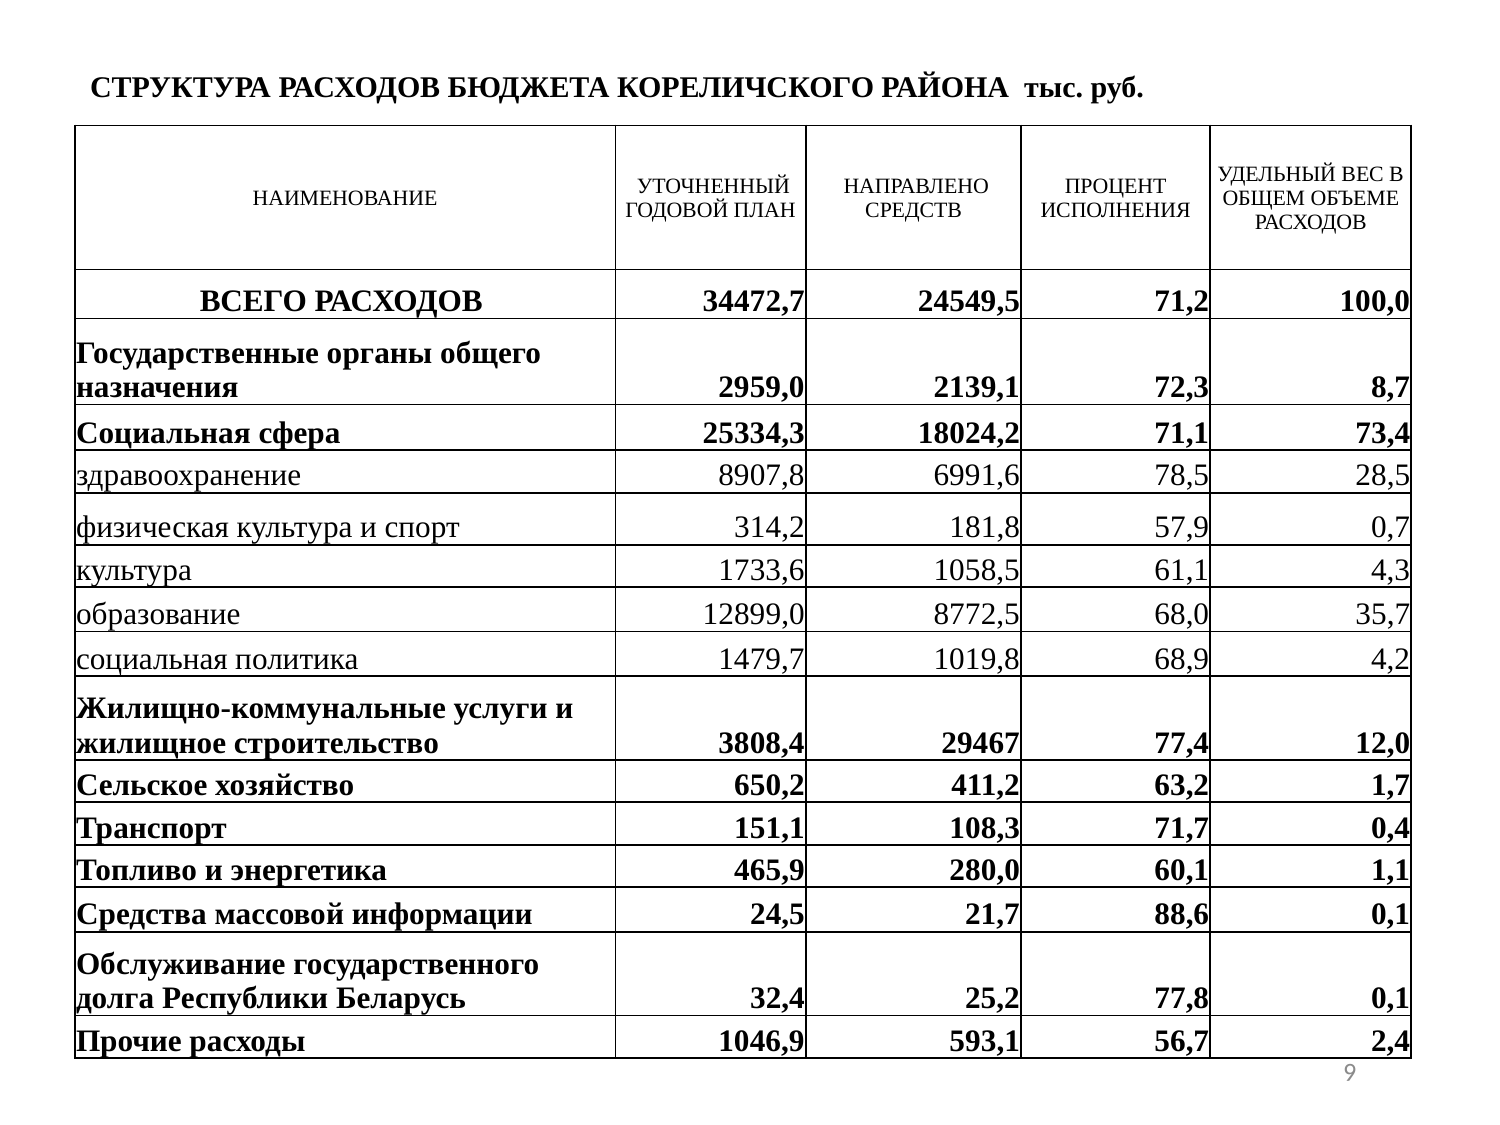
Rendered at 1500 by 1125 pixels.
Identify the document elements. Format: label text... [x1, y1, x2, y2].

table_cell 25,2 [807, 933, 1020, 1015]
table_cell 34472,7 [616, 270, 805, 318]
table_cell 78,5 [1022, 451, 1209, 492]
table_cell 68,9 [1022, 632, 1209, 675]
table_cell 8907,8 [616, 451, 805, 492]
table_cell 314,2 [616, 494, 805, 544]
table_cell 35,7 [1211, 588, 1410, 631]
table_cell 61,1 [1022, 546, 1209, 586]
table_cell 1058,5 [807, 546, 1020, 586]
table_cell 71,1 [1022, 405, 1209, 449]
table_cell 57,9 [1022, 494, 1209, 544]
table_cell 1,7 [1211, 761, 1410, 801]
table_cell 24549,5 [807, 270, 1020, 318]
table_cell 2139,1 [807, 319, 1020, 404]
table_cell 28,5 [1211, 451, 1410, 492]
table_header УДЕЛЬНЫЙ ВЕС В ОБЩЕМ ОБЪЕМЕ РАСХОДОВ [1211, 126, 1410, 269]
table_cell Сельское хозяйство [76, 761, 615, 801]
table_cell 650,2 [616, 761, 805, 801]
table_cell 2959,0 [616, 319, 805, 404]
table_cell образование [76, 588, 615, 631]
table_cell физическая культура и спорт [76, 494, 615, 544]
table_cell 1,1 [1211, 846, 1410, 886]
table_cell ВСЕГО РАСХОДОВ [76, 270, 615, 318]
table_cell 68,0 [1022, 588, 1209, 631]
slide_number 6 [1328, 1058, 1424, 1090]
table_cell 1046,9 [616, 1016, 805, 1057]
table_cell 8772,5 [807, 588, 1020, 631]
table_cell 181,8 [807, 494, 1020, 544]
table_cell социальная политика [76, 632, 615, 675]
table_cell 21,7 [807, 888, 1020, 931]
table_cell 1479,7 [616, 632, 805, 675]
table_cell Обслуживание государственного долга Республики Беларусь [76, 933, 615, 1015]
table_cell 8,7 [1211, 319, 1410, 404]
table_cell 0,7 [1211, 494, 1410, 544]
table_cell 77,8 [1022, 933, 1209, 1015]
table_cell 1733,6 [616, 546, 805, 586]
table_cell 88,6 [1022, 888, 1209, 931]
table_cell 4,2 [1211, 632, 1410, 675]
table_cell 593,1 [807, 1016, 1020, 1057]
table_cell Жилищно-коммунальные услуги и жилищное строительство [76, 677, 615, 759]
table_cell 411,2 [807, 761, 1020, 801]
table_cell 2,4 [1211, 1016, 1410, 1057]
table_cell 0,4 [1211, 803, 1410, 844]
table_cell 73,4 [1211, 405, 1410, 449]
table_cell 60,1 [1022, 846, 1209, 886]
table_cell Топливо и энергетика [76, 846, 615, 886]
table_cell 3808,4 [616, 677, 805, 759]
table_cell 12,0 [1211, 677, 1410, 759]
table_cell Социальная сфера [76, 405, 615, 449]
table_cell 32,4 [616, 933, 805, 1015]
table_cell 12899,0 [616, 588, 805, 631]
table_cell 465,9 [616, 846, 805, 886]
table_cell здравоохранение [76, 451, 615, 492]
table_cell 6991,6 [807, 451, 1020, 492]
table_cell 0,1 [1211, 933, 1410, 1015]
table_cell 18024,2 [807, 405, 1020, 449]
table_cell 29467 [807, 677, 1020, 759]
table_cell культура [76, 546, 615, 586]
table_cell 280,0 [807, 846, 1020, 886]
table_cell Средства массовой информации [76, 888, 615, 931]
table_cell 151,1 [616, 803, 805, 844]
table_cell 4,3 [1211, 546, 1410, 586]
table_cell Государственные органы общего назначения [76, 319, 615, 404]
table_cell 24,5 [616, 888, 805, 931]
table_cell 77,4 [1022, 677, 1209, 759]
table_cell 71,7 [1022, 803, 1209, 844]
table_cell 100,0 [1211, 270, 1410, 318]
title СТРУКТУРА РАСХОДОВ БЮДЖЕТА КОРЕЛИЧСКОГО РАЙОНА тыс. руб. [74, 44, 1426, 126]
table_header ПРОЦЕНТ ИСПОЛНЕНИЯ [1022, 126, 1209, 269]
table_header НАИМЕНОВАНИЕ [76, 126, 615, 269]
table_cell 108,3 [807, 803, 1020, 844]
table_cell 25334,3 [616, 405, 805, 449]
table_cell 71,2 [1022, 270, 1209, 318]
table_cell 56,7 [1022, 1016, 1209, 1057]
table_header НАПРАВЛЕНО СРЕДСТВ [807, 126, 1020, 269]
table_header УТОЧНЕННЫЙ ГОДОВОЙ ПЛАН [616, 126, 805, 269]
table_cell 0,1 [1211, 888, 1410, 931]
table_cell Транспорт [76, 803, 615, 844]
table_cell 63,2 [1022, 761, 1209, 801]
table_cell 1019,8 [807, 632, 1020, 675]
table_cell Прочие расходы [76, 1016, 615, 1057]
table_cell 72,3 [1022, 319, 1209, 404]
